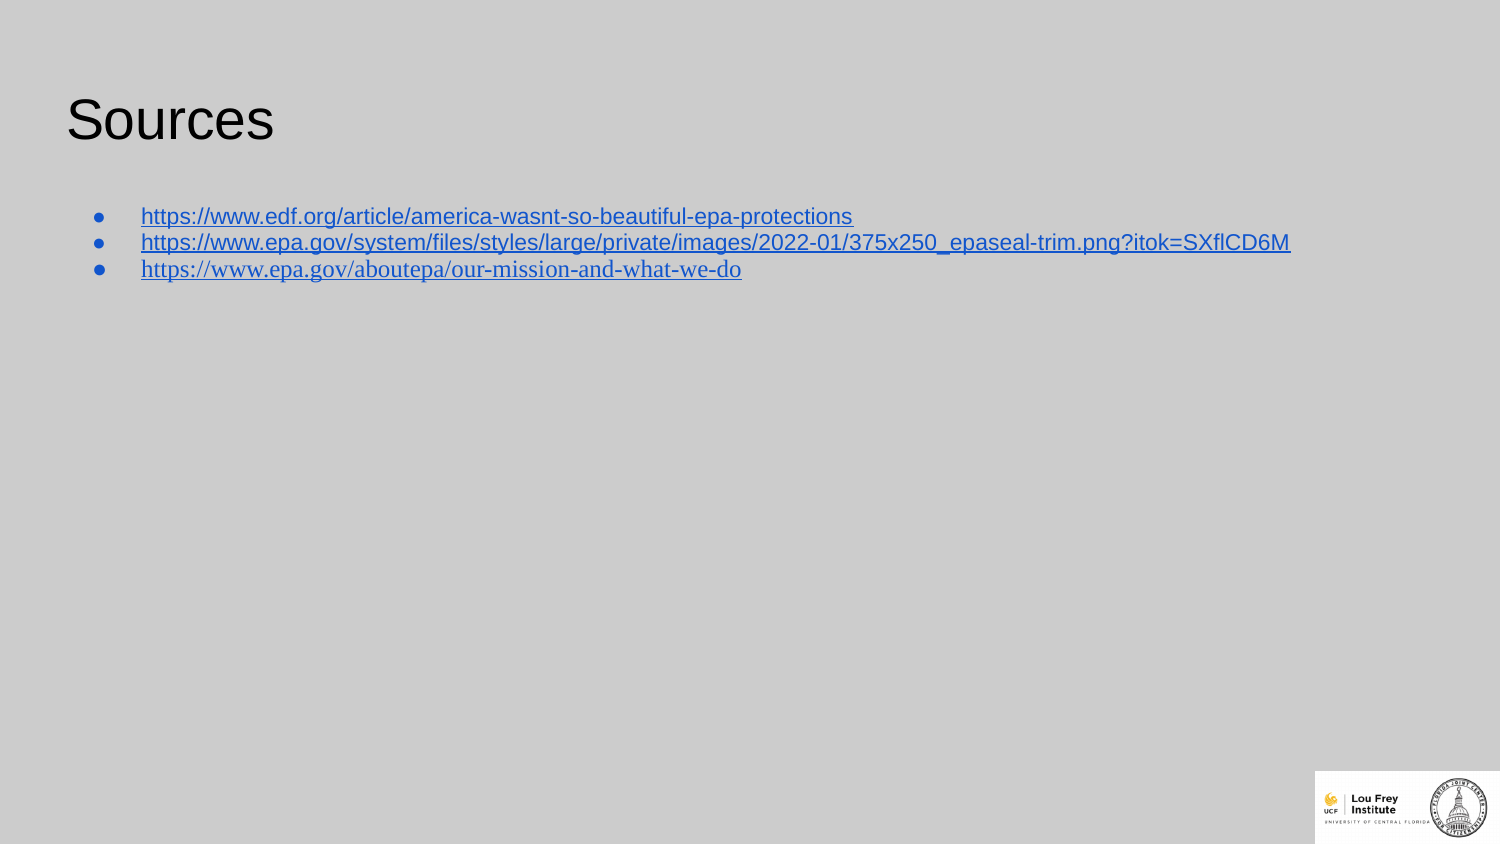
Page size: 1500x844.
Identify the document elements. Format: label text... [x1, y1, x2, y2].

picture [1314, 771, 1500, 844]
title Sources [51, 72, 1449, 167]
list https://www.edf.org/article/america-wasnt-so-beautiful-epa-protections https://www.epa.gov/system/files/styles/large/private/images/2022-01/375x250_epaseal-trim.png?itok=SXflCD6M https://www.epa.gov/aboutepa/our-mission-and-what-we-do [51, 189, 1449, 750]
